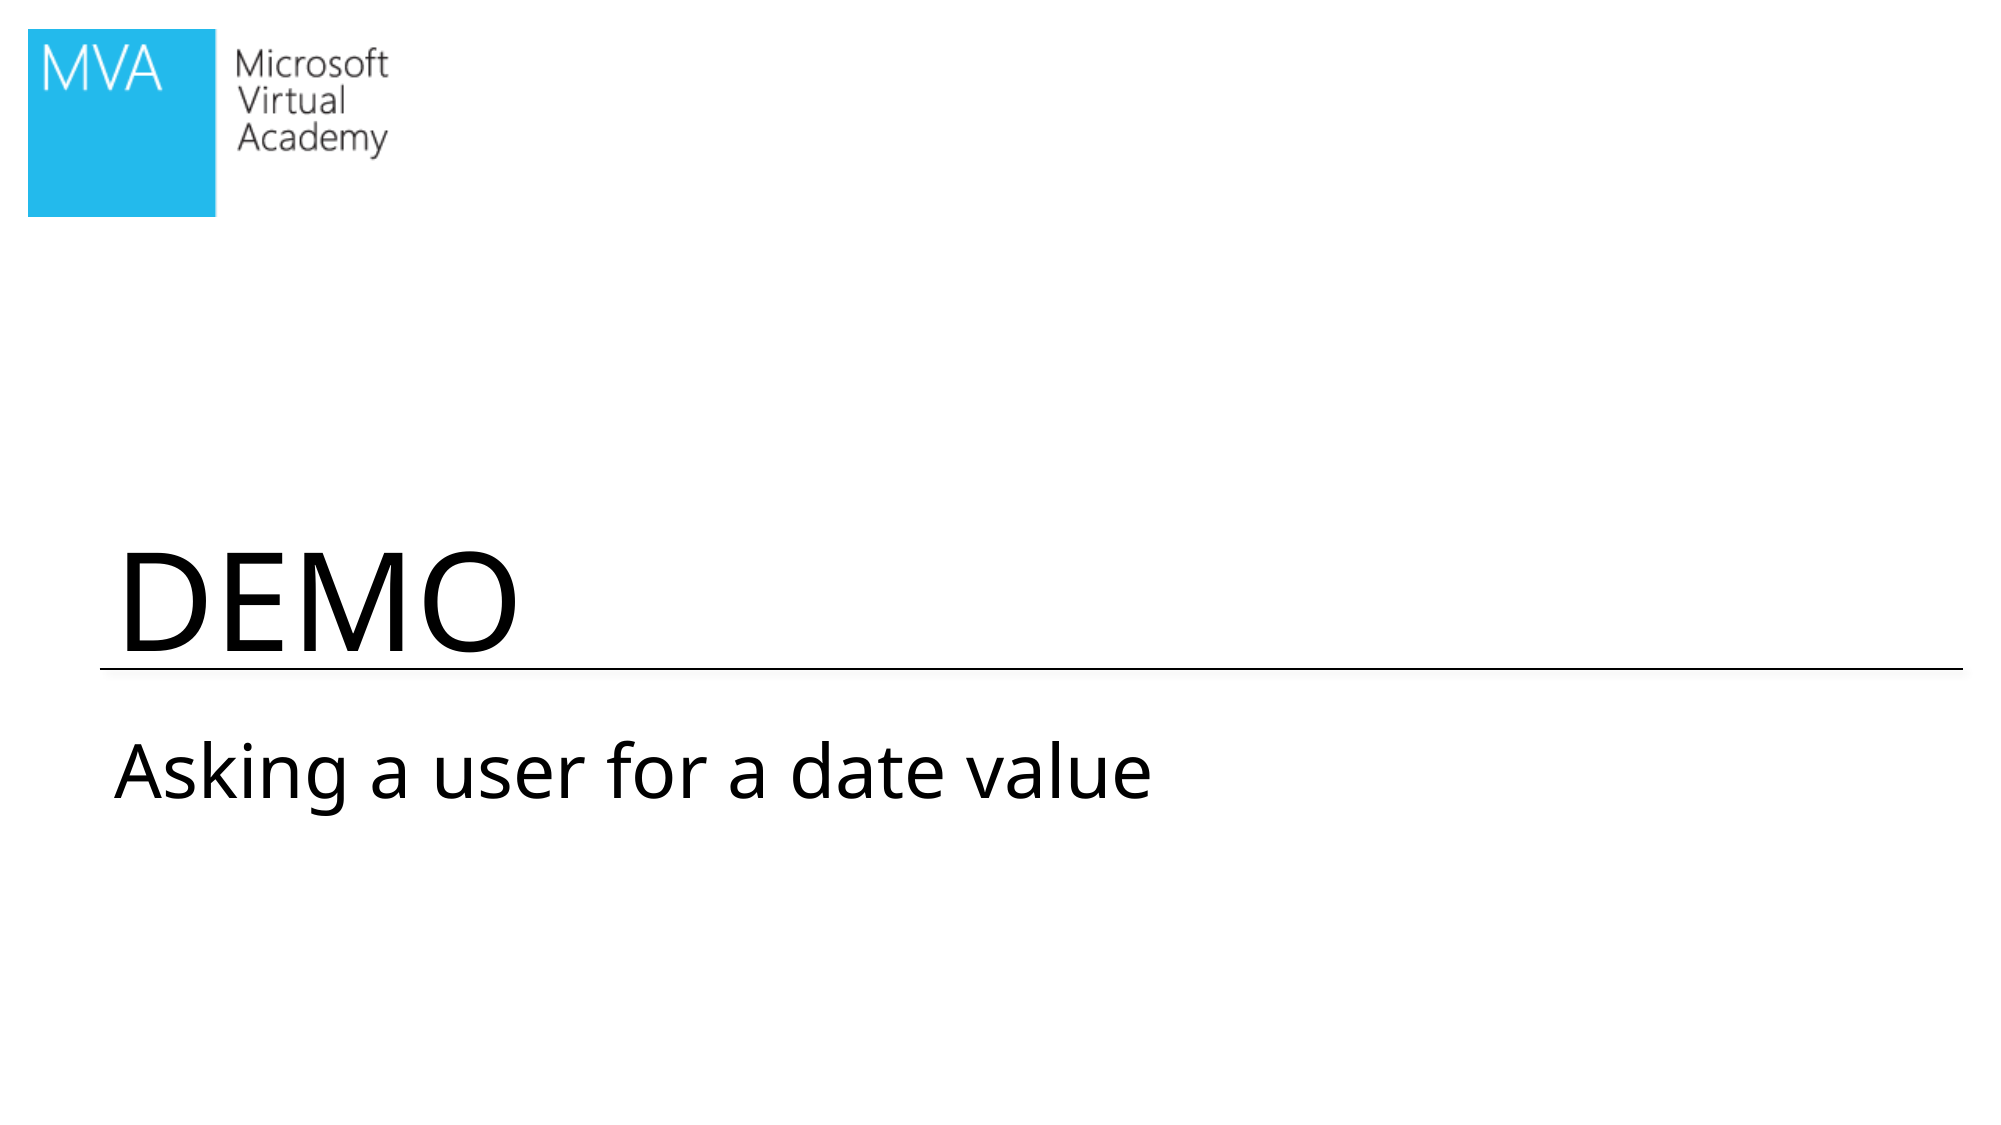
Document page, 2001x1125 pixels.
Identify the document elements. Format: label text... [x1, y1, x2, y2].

title Asking a user for a date value [99, 733, 1976, 1009]
picture [28, 29, 497, 217]
